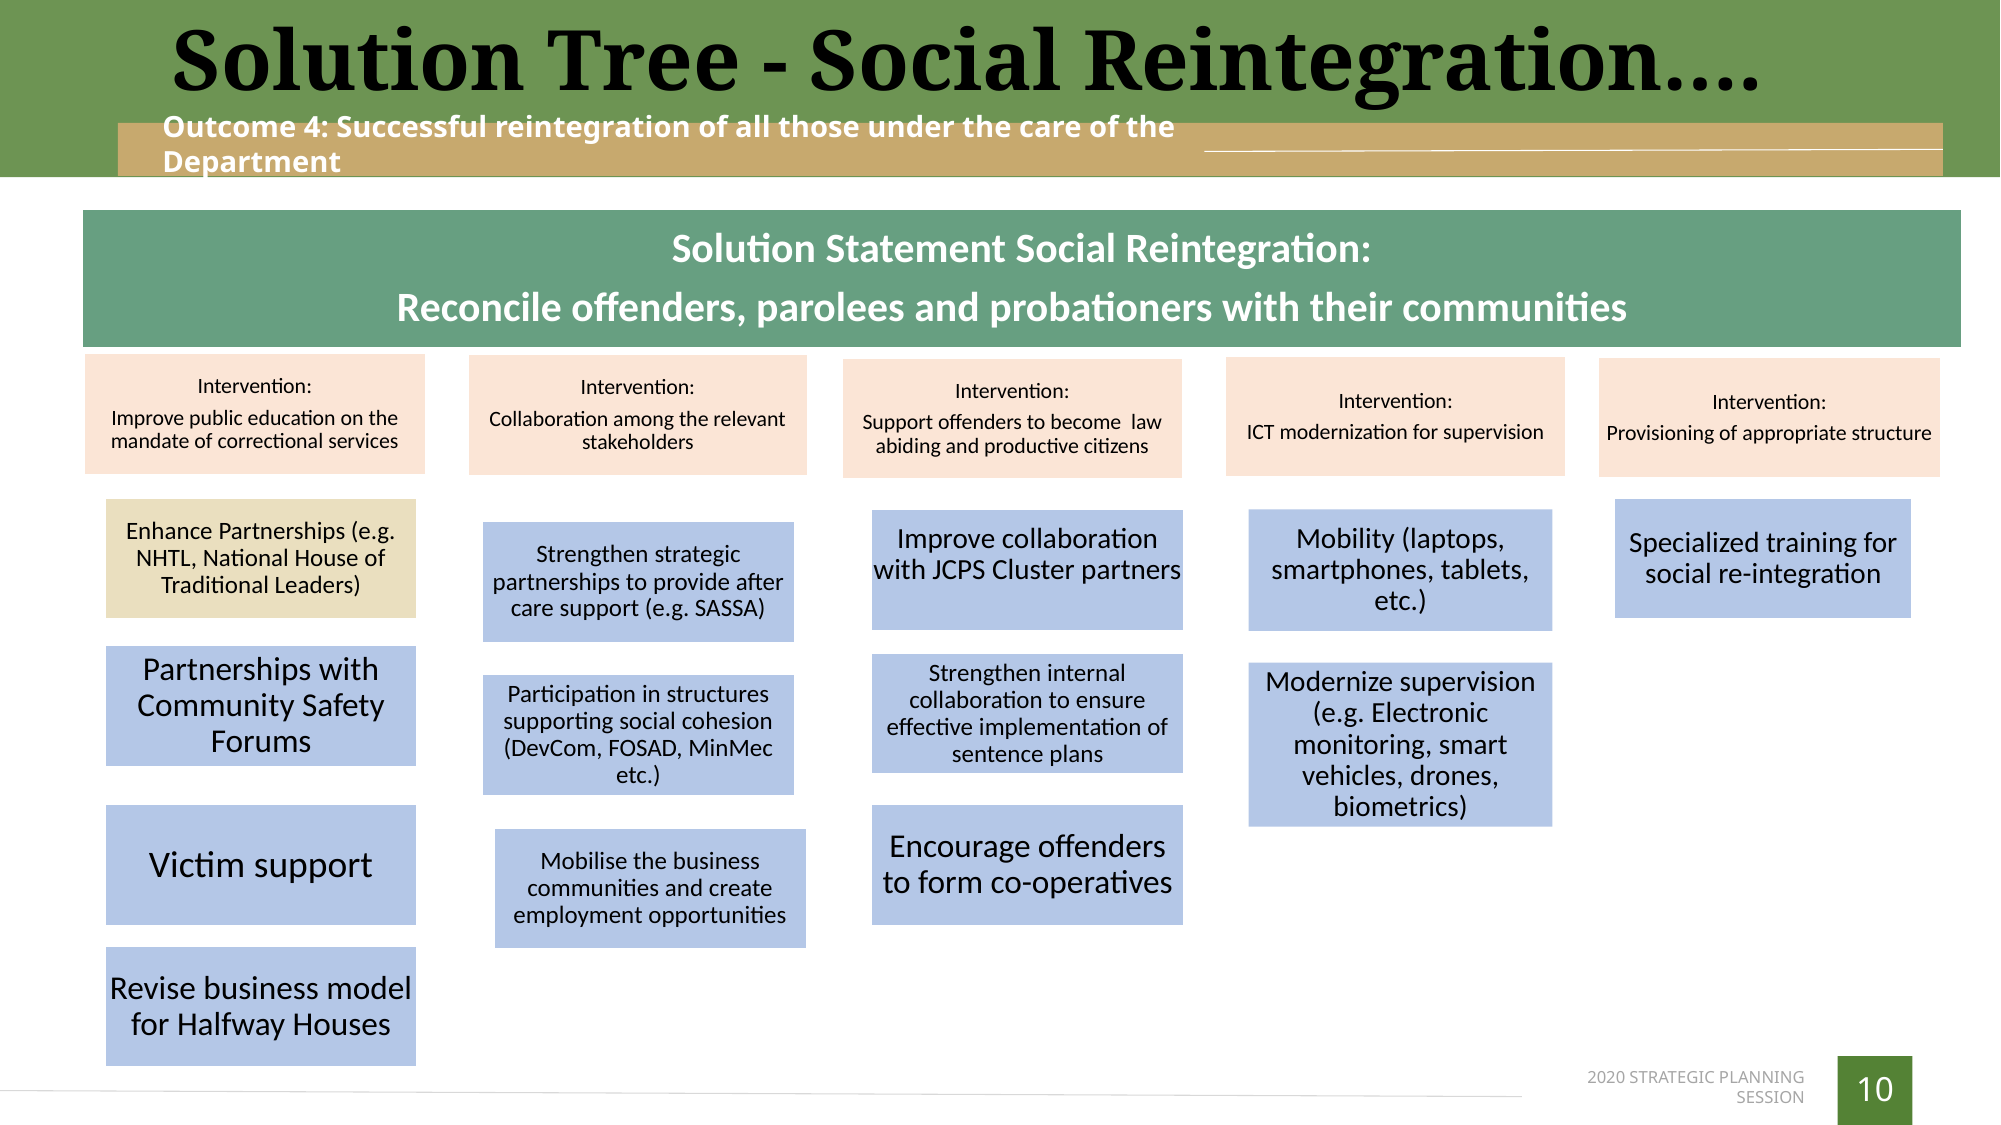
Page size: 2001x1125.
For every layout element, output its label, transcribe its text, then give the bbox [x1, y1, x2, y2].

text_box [71, 198, 1988, 1125]
title Solution Tree - Social Reintegration…. [157, 0, 2000, 128]
text_box Outcome 4: Successful reintegration of all those under the care of the Department [162, 108, 1290, 179]
